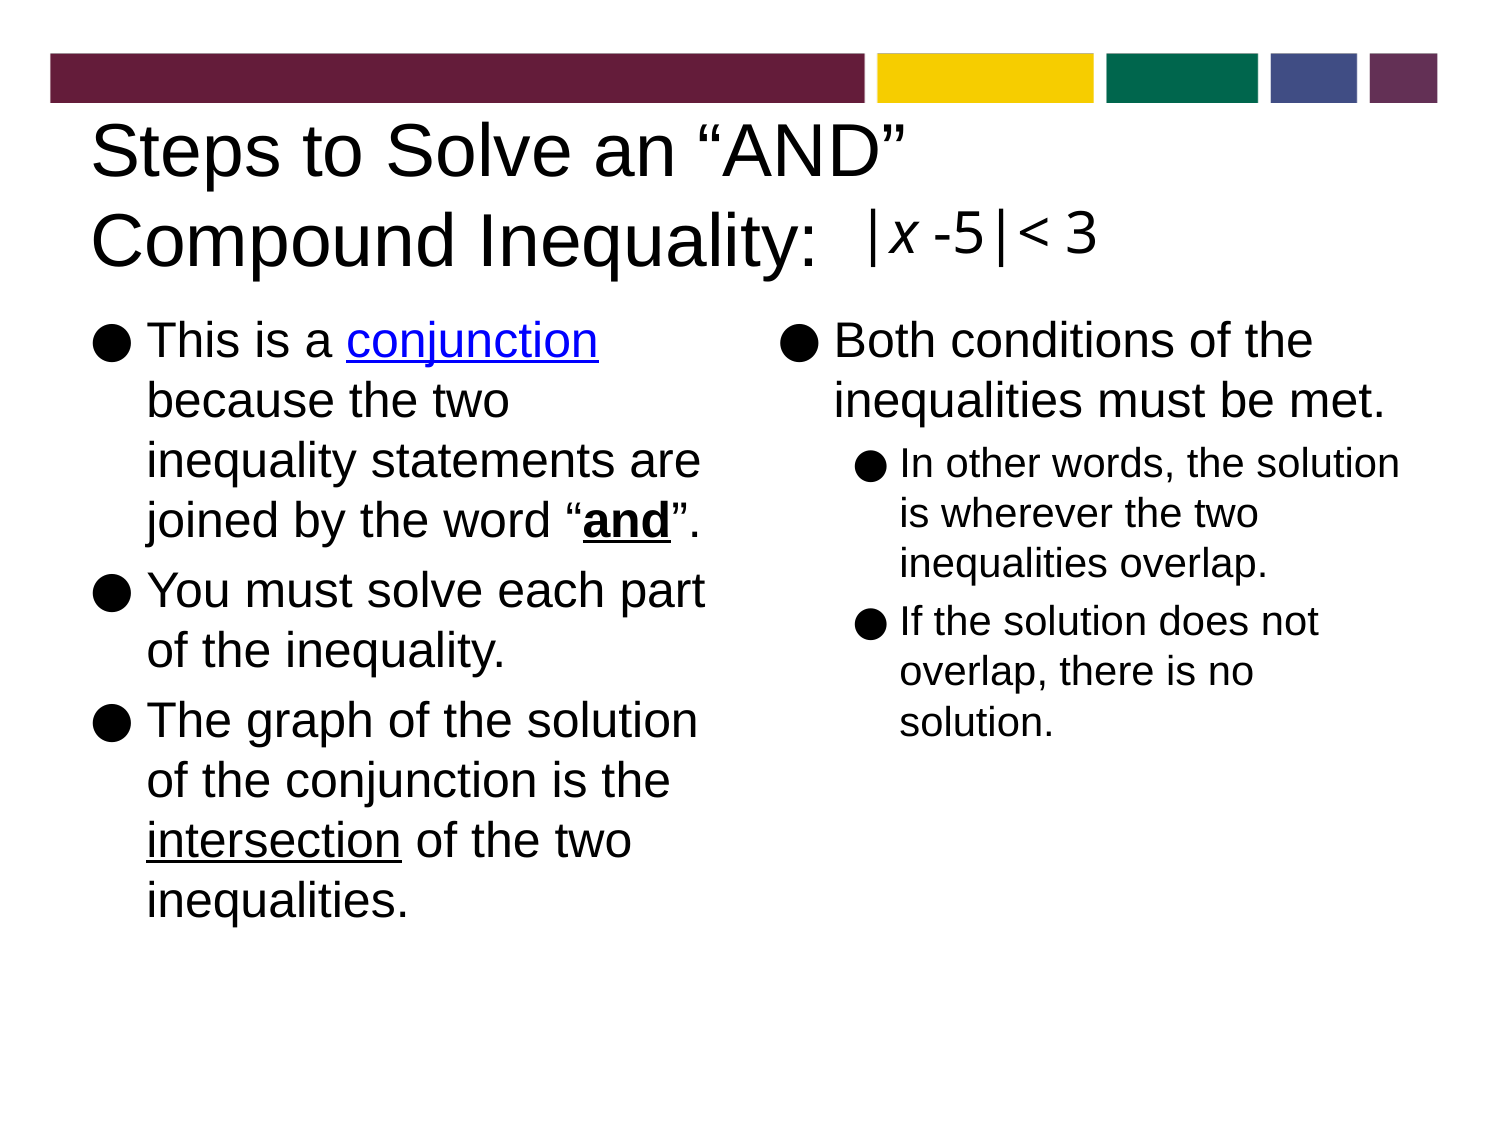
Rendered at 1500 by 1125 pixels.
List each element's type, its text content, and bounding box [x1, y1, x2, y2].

text_box |x -5|< 3 [843, 187, 1227, 273]
list Both conditions of the inequalities must be met. In other words, the solution is wherever the two inequalities overlap. If the solution does not overlap, there is no solution. [762, 299, 1426, 1006]
title Steps to Solve an “AND” Compound Inequality: [74, 124, 1426, 258]
picture [37, 37, 1438, 103]
list This is a conjunction because the two inequality statements are joined by the word “and”. You must solve each part of the inequality. The graph of the solution of the conjunction is the intersection of the two inequalities. [74, 299, 738, 1006]
